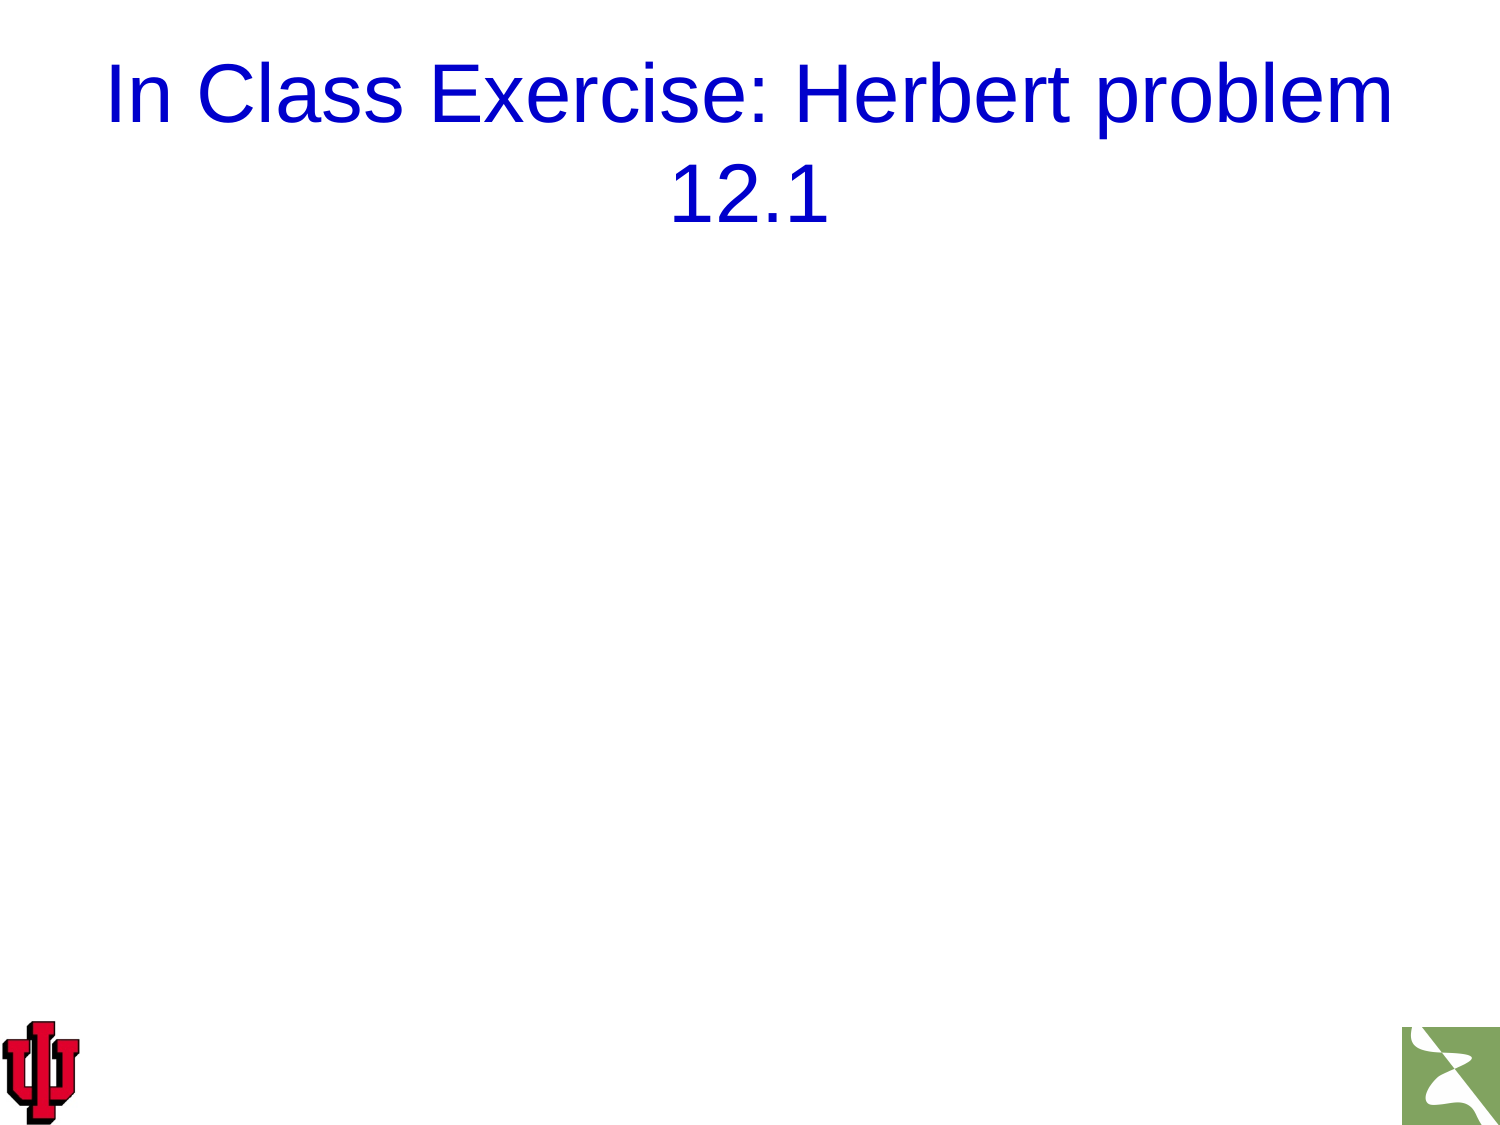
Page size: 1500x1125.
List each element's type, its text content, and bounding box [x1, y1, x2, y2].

title In Class Exercise: Herbert problem 12.1 [75, 45, 1425, 233]
picture [0, 1020, 80, 1125]
picture [1402, 1027, 1500, 1125]
